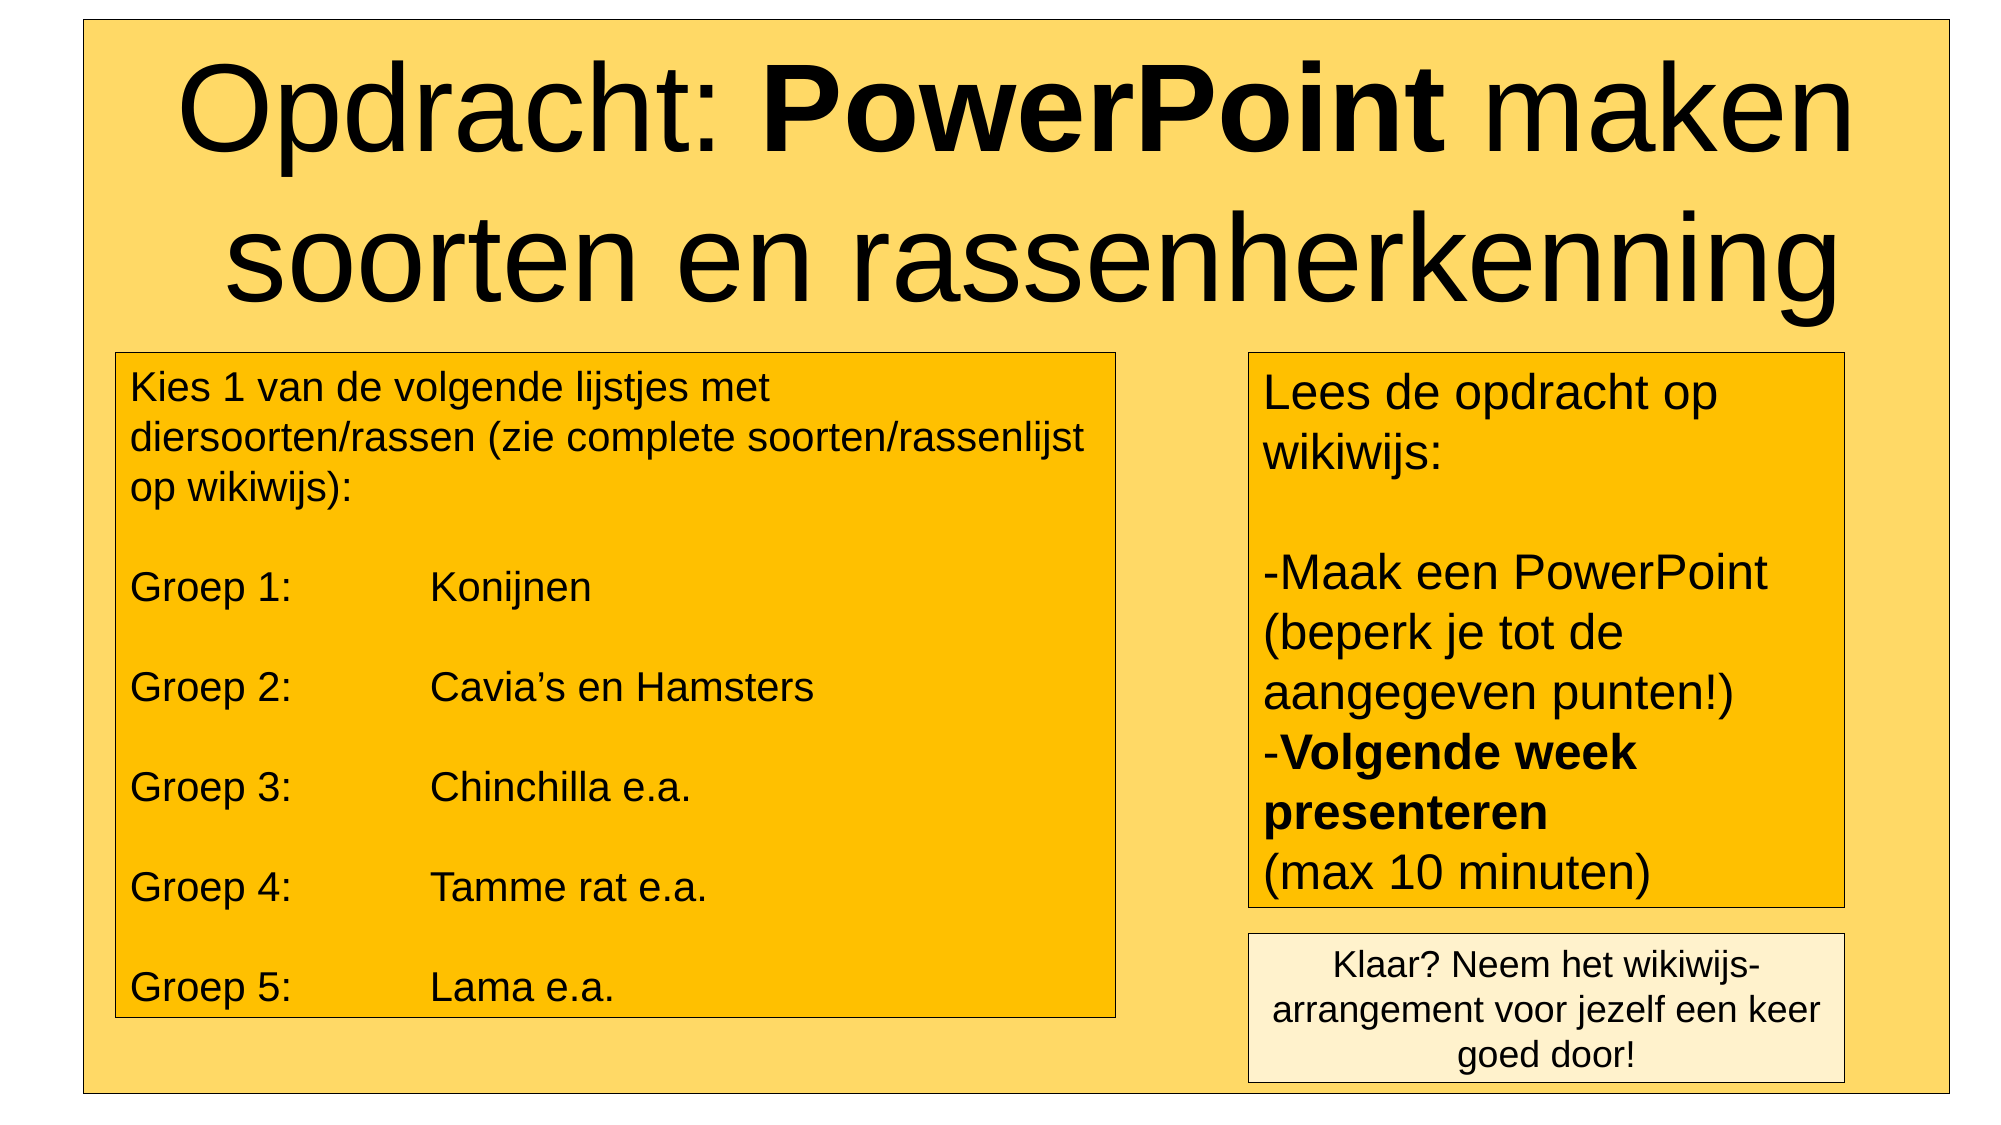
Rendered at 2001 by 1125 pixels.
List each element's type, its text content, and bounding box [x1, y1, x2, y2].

text_box Opdracht: PowerPoint maken soorten en rassenherkenning [83, 19, 1950, 1094]
text_box Klaar? Neem het wikiwijs-arrangement voor jezelf een keer goed door! [1248, 933, 1845, 1083]
text_box Kies 1 van de volgende lijstjes met diersoorten/rassen (zie complete soorten/rassenlijst op wikiwijs): Groep 1: Konijnen Groep 2: Cavia’s en Hamsters Groep 3: Chinchilla e.a. Groep 4: Tamme rat e.a. Groep 5: Lama e.a. [115, 352, 1116, 1018]
text_box Lees de opdracht op wikiwijs: -Maak een PowerPoint (beperk je tot de aangegeven punten!) -Volgende week presenteren (max 10 minuten) [1248, 352, 1845, 908]
